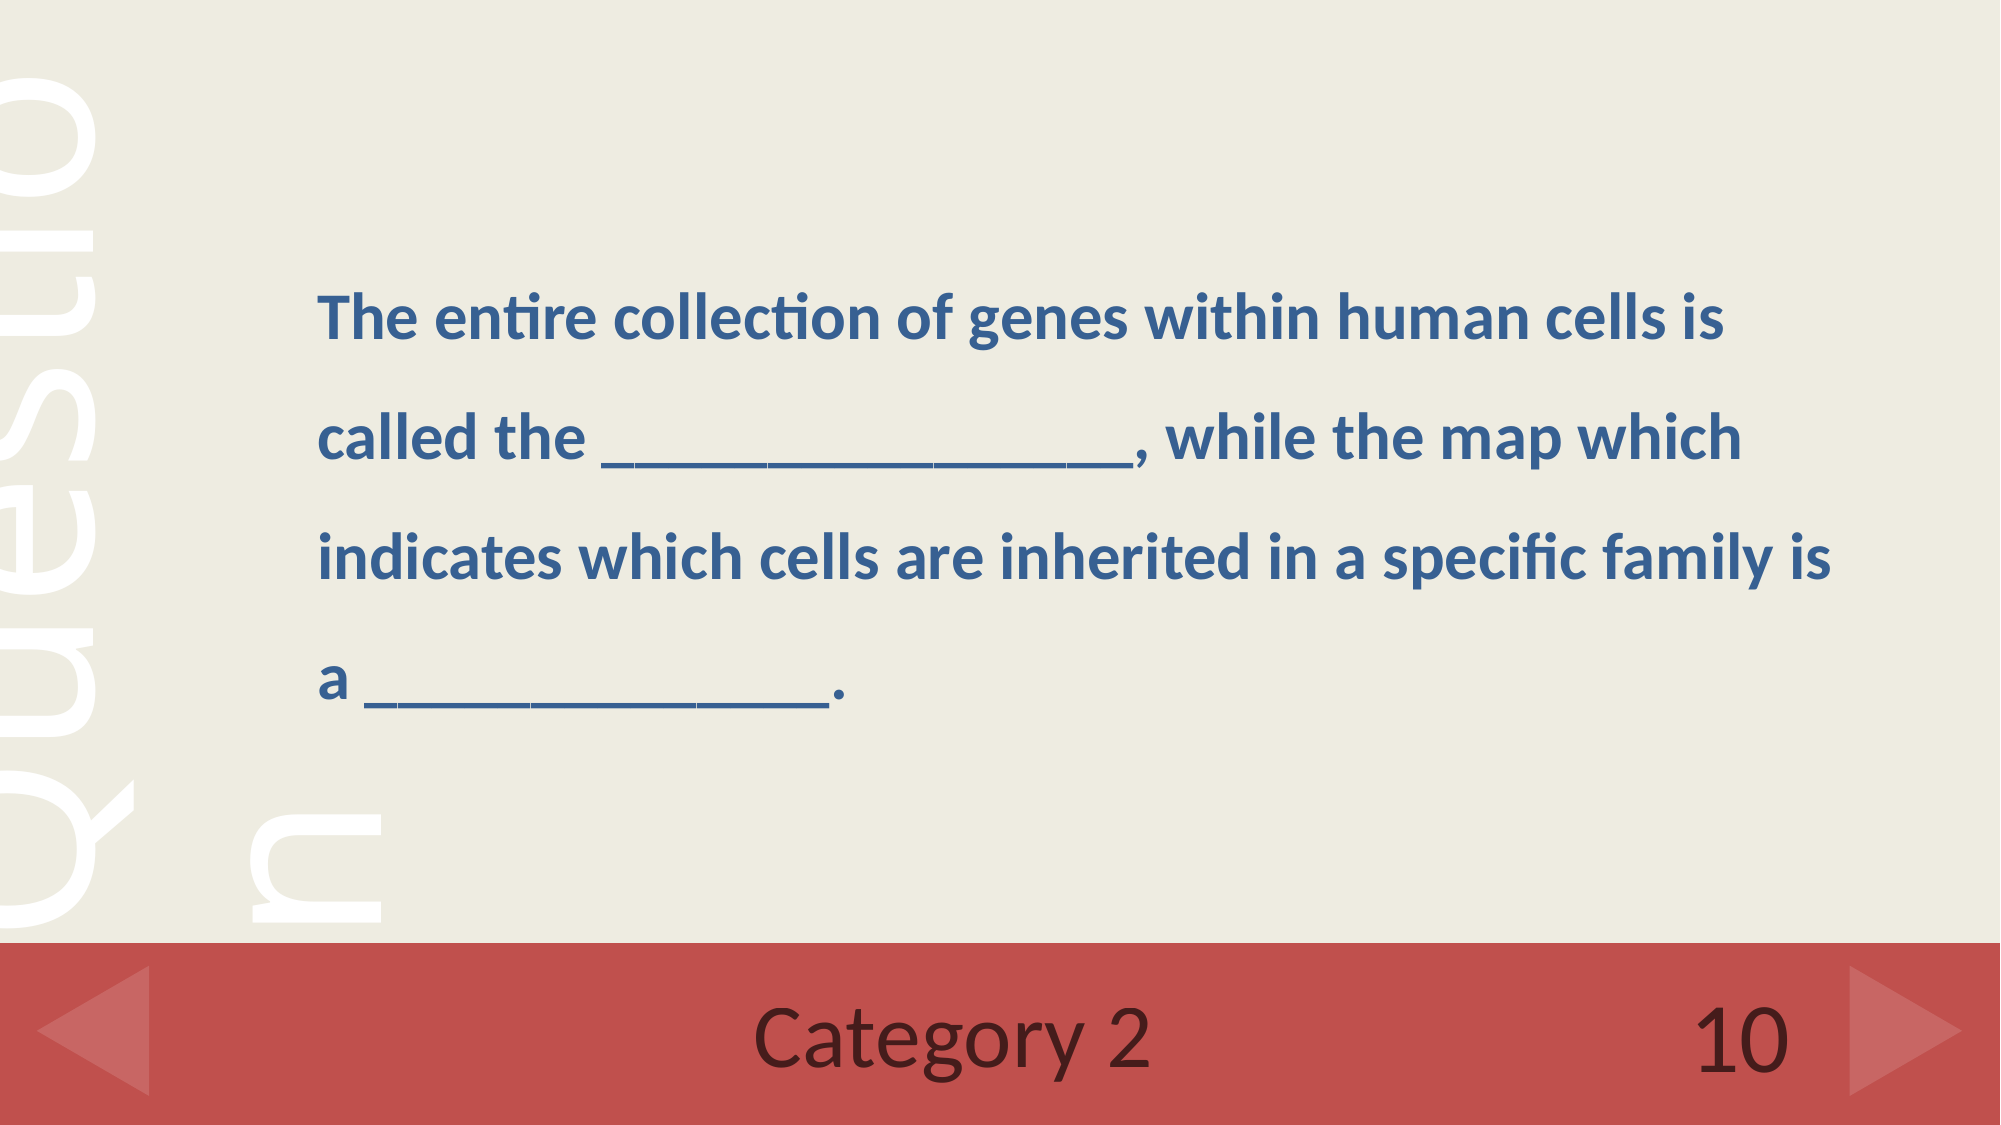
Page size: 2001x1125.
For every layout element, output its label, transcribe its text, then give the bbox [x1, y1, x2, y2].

title Category 2 [53, 937, 1854, 1125]
list The entire collection of genes within human cells is called the ________________, while the map which indicates which cells are inherited in a specific family is a ______________. [302, 115, 1870, 831]
